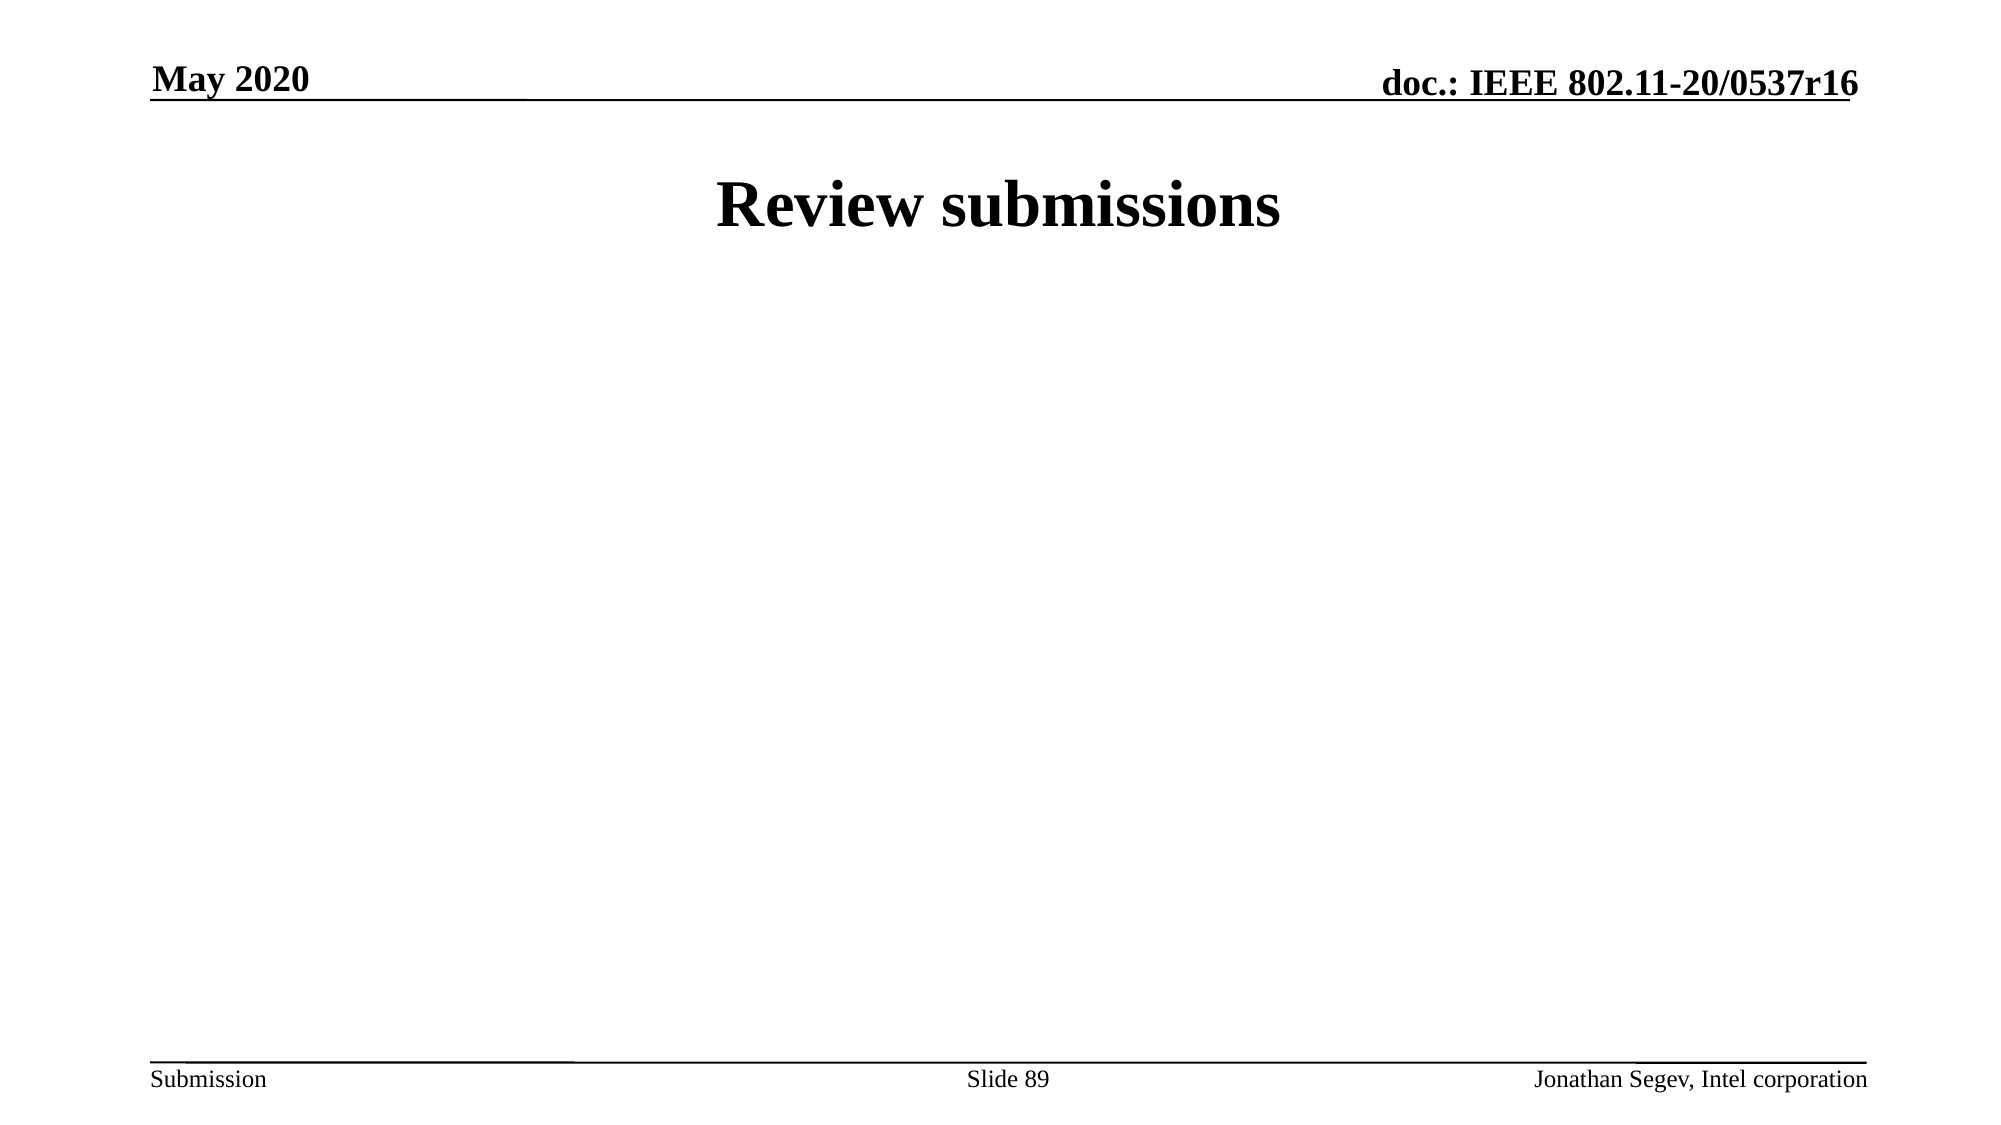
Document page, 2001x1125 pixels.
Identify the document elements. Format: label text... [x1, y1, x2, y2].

title Review submissions [149, 112, 1850, 288]
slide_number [152, 54, 563, 100]
footer Jonathan Segev, Intel corporation [1171, 1061, 1869, 1093]
slide_number Slide 89 [950, 1061, 1067, 1123]
